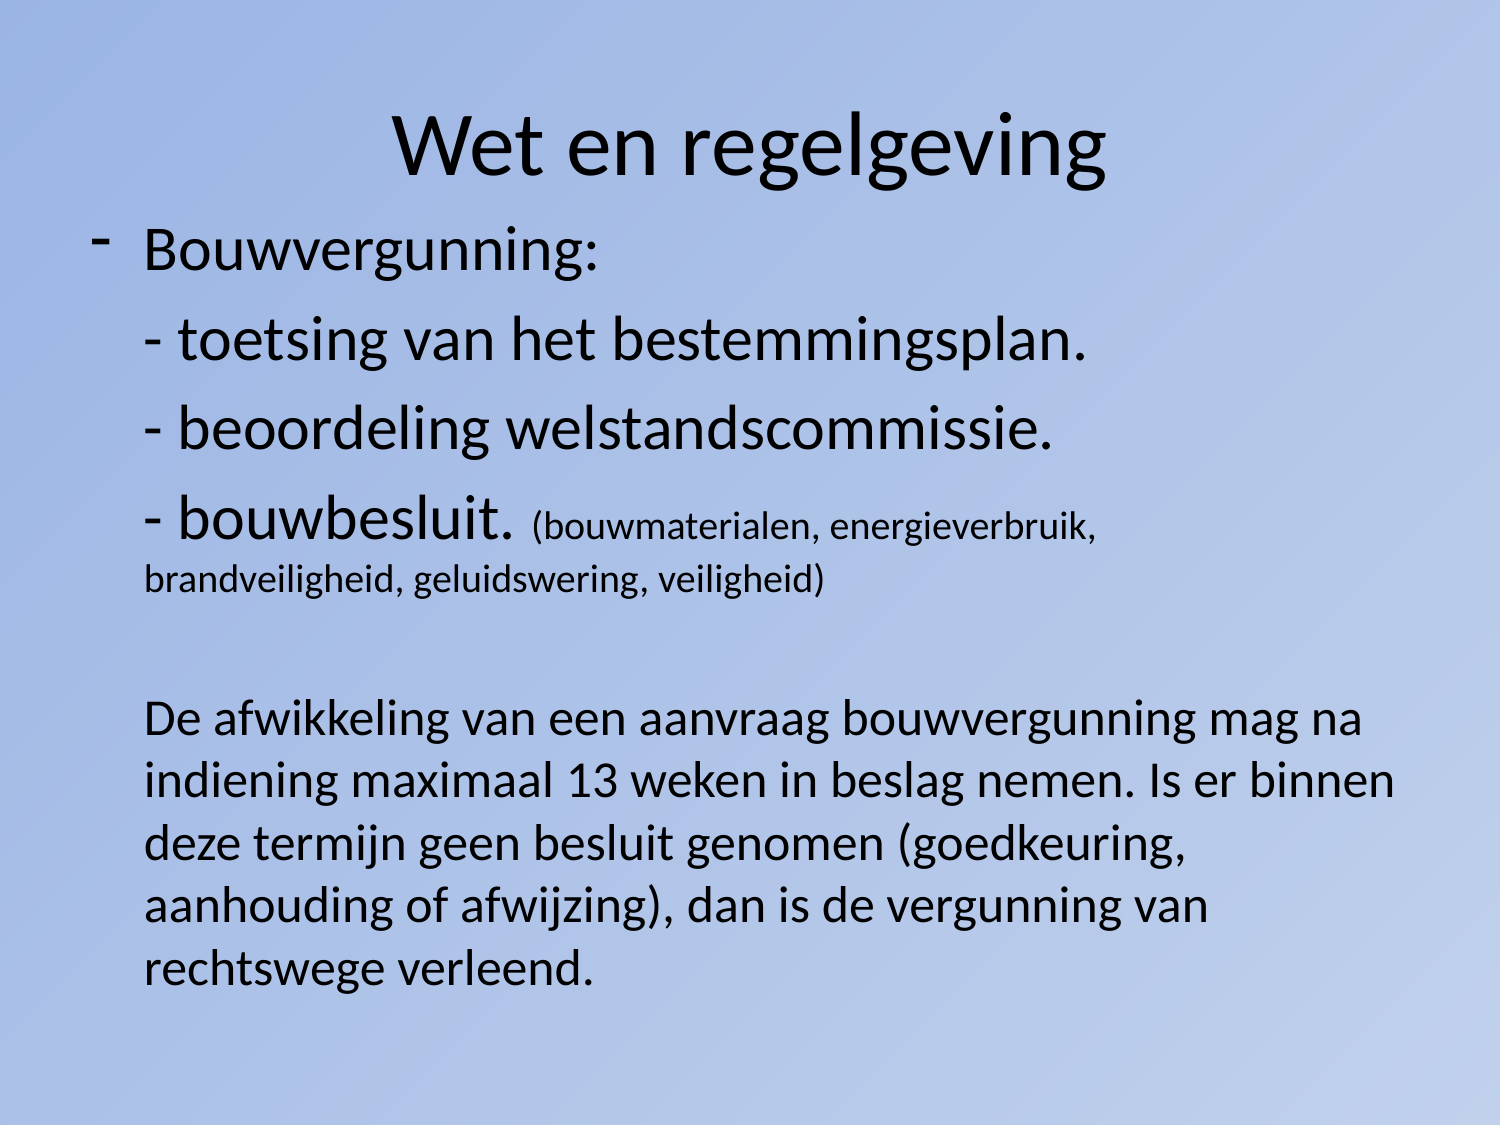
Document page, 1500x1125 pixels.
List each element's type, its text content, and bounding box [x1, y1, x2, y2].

title Wet en regelgeving [74, 44, 1426, 198]
list Bouwvergunning: - toetsing van het bestemmingsplan. - beoordeling welstandscommissie. - bouwbesluit. (bouwmaterialen, energieverbruik, brandveiligheid, geluidswering, veiligheid) De afwikkeling van een aanvraag bouwvergunning mag na indiening maximaal 13 weken in beslag nemen. Is er binnen deze termijn geen besluit genomen (goedkeuring, aanhouding of afwijzing), dan is de vergunning van rechtswege verleend. [74, 198, 1426, 1006]
